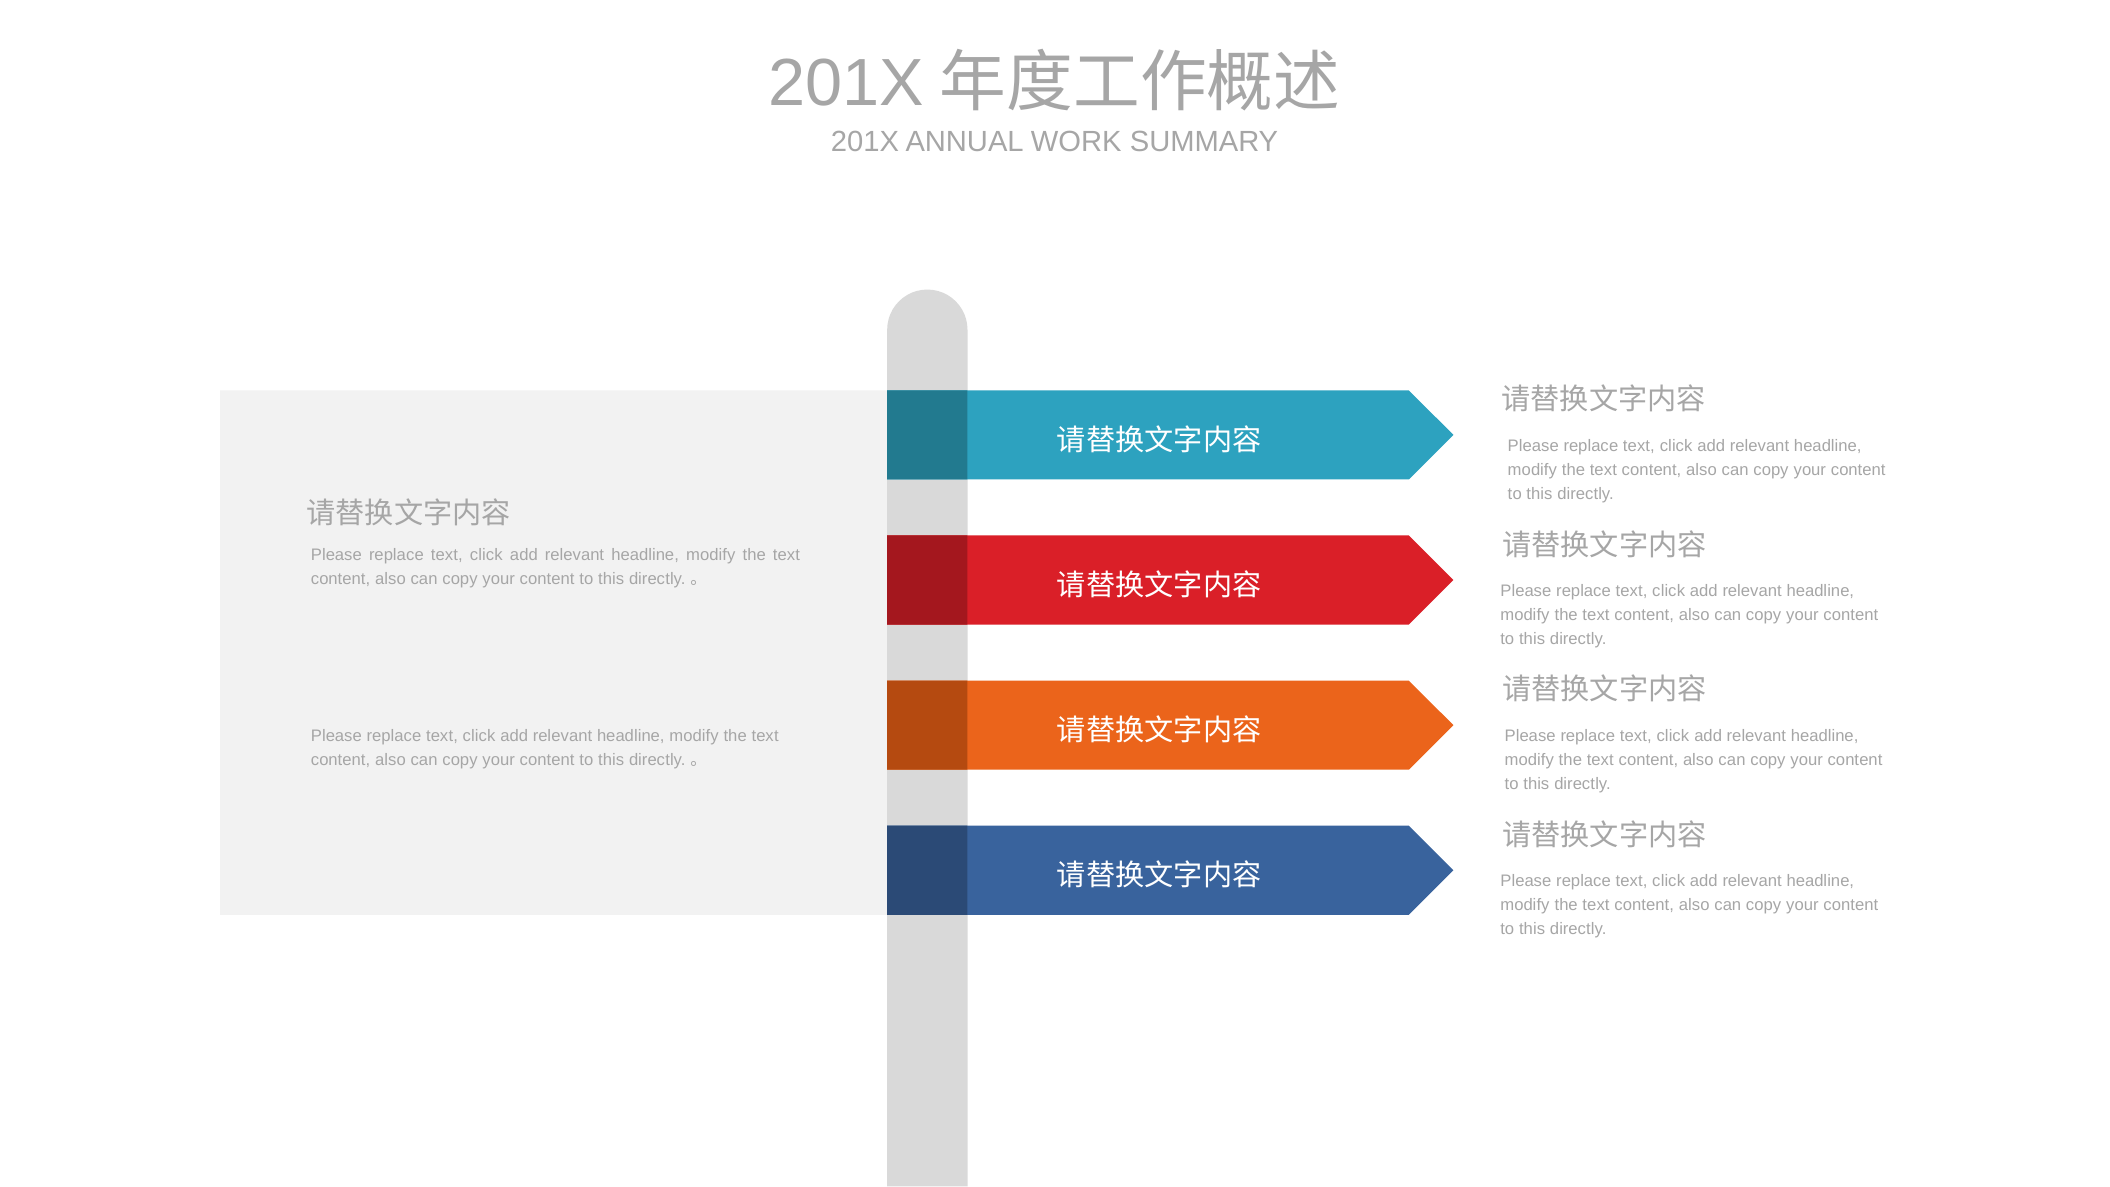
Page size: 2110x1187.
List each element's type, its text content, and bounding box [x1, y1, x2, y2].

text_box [887, 390, 1454, 480]
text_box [887, 535, 1454, 625]
text_box [887, 770, 969, 825]
text_box [886, 915, 969, 1187]
text_box 201X ANNUAL WORK SUMMARY [824, 122, 1285, 158]
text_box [1485, 656, 1900, 800]
text_box [886, 288, 969, 390]
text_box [220, 390, 887, 915]
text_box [1485, 366, 1903, 510]
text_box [1485, 511, 1896, 655]
text_box [887, 625, 969, 680]
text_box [887, 825, 1454, 915]
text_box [887, 680, 1454, 770]
text_box 201X年度工作概述 [730, 38, 1379, 119]
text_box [1485, 801, 1896, 945]
text_box [887, 480, 969, 535]
